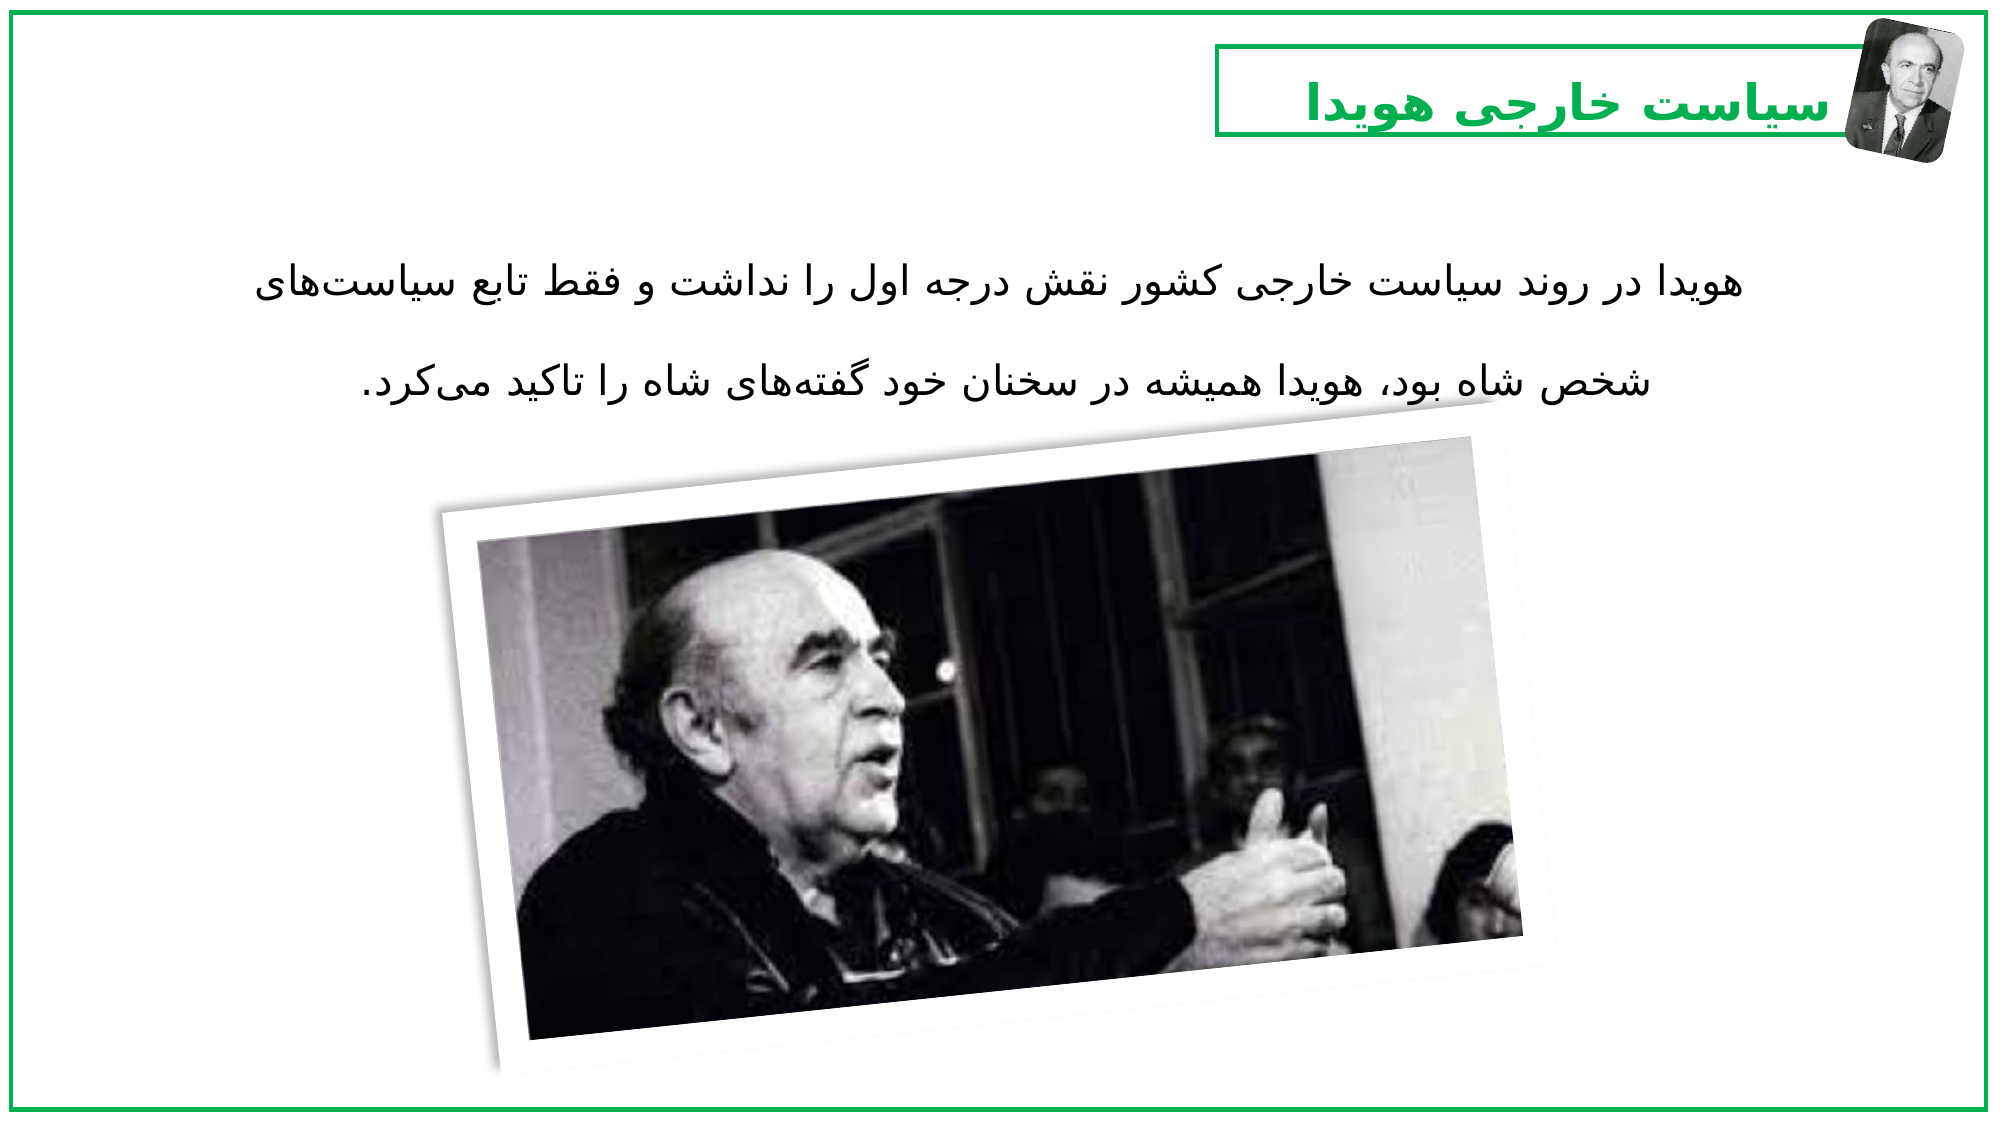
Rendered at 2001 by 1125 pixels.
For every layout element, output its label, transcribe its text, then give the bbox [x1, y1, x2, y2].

picture [1846, 18, 1965, 163]
text_box هویدا در روند سیاست خارجی کشور نقش درجه اول را نداشت و فقط تابع سیاست‌های شخص شاه بود، هویدا همیشه در سخنان خود گفته‌های شاه را تاکید می‌کرد. [183, 196, 1817, 411]
text_box سیاست خارجی هویدا [1290, 32, 1847, 138]
picture [499, 486, 1500, 990]
